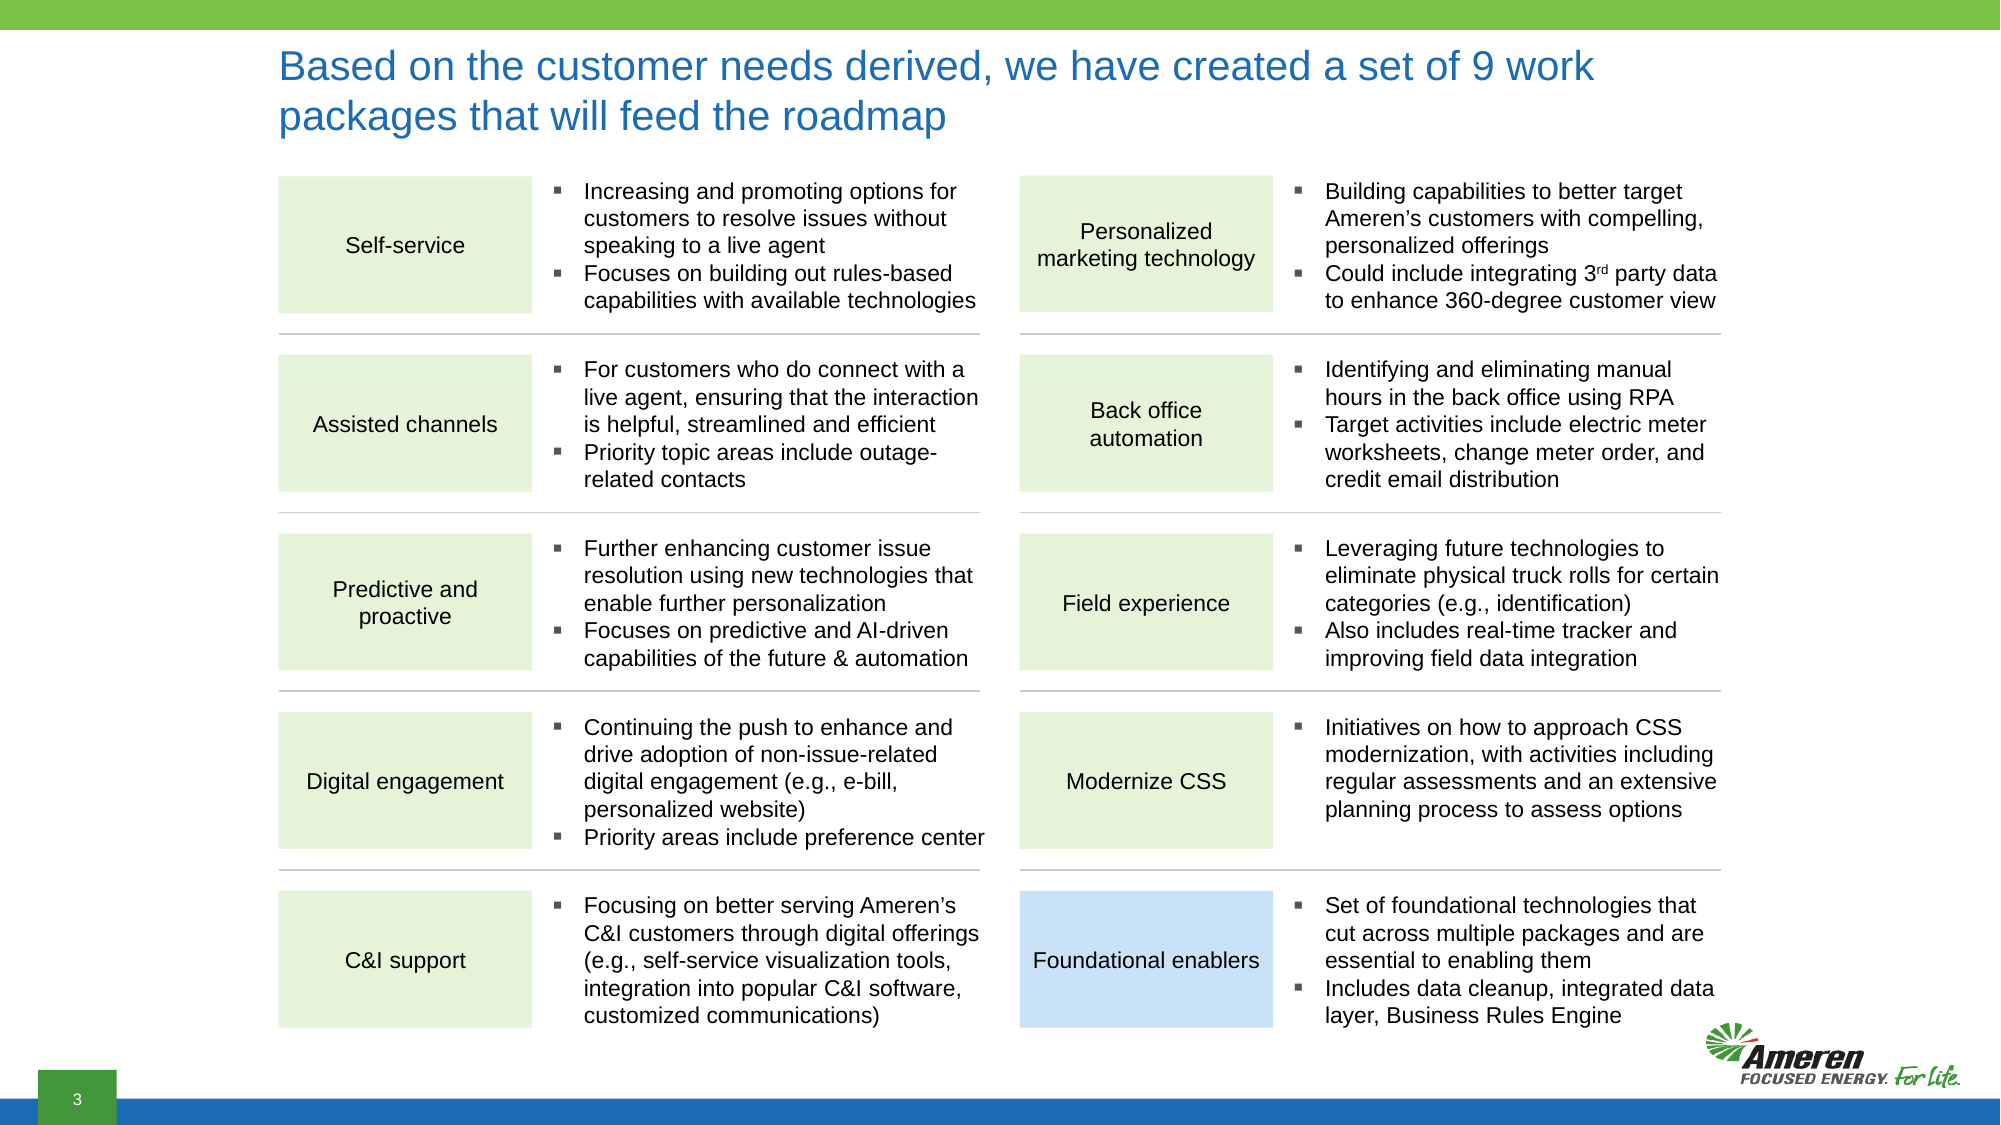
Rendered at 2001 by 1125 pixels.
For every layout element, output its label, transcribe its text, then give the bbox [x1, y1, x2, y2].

text_box Digital engagement [278, 712, 533, 849]
text_box Identifying and eliminating manual hours in the back office using RPA Target activities include electric meter worksheets, change meter order, and credit email distribution [1293, 354, 1722, 492]
text_box Predictive and proactive [278, 533, 533, 671]
text_box Back office automation [1019, 354, 1274, 492]
text_box C&I support [278, 890, 533, 1028]
text_box Further enhancing customer issue resolution using new technologies that enable further personalization Focuses on predictive and AI-driven capabilities of the future & automation [552, 533, 981, 671]
text_box Self-service [278, 176, 533, 314]
text_box Building capabilities to better target Ameren’s customers with compelling, personalized offerings Could include integrating 3rd party data to enhance 360-degree customer view [1293, 176, 1722, 313]
text_box For customers who do connect with a live agent, ensuring that the interaction is helpful, streamlined and efficient Priority topic areas include outage-related contacts [552, 354, 981, 492]
picture [1706, 1023, 1967, 1088]
text_box Modernize CSS [1019, 712, 1274, 849]
text_box Assisted channels [278, 354, 533, 492]
text_box Personalized marketing technology [1019, 175, 1274, 313]
text_box Increasing and promoting options for customers to resolve issues without speaking to a live agent Focuses on building out rules-based capabilities with available technologies [552, 176, 981, 313]
text_box Foundational enablers [1019, 890, 1274, 1028]
title Based on the customer needs derived, we have created a set of 9 work packages that will feed the roadmap [278, 38, 1722, 140]
text_box Continuing the push to enhance and drive adoption of non-issue-related digital engagement (e.g., e-bill, personalized website) Priority areas include preference center [552, 712, 1000, 849]
text_box Initiatives on how to approach CSS modernization, with activities including regular assessments and an extensive planning process to assess options [1293, 712, 1722, 849]
text_box Leveraging future technologies to eliminate physical truck rolls for certain categories (e.g., identification) Also includes real-time tracker and improving field data integration [1293, 533, 1722, 671]
text_box Set of foundational technologies that cut across multiple packages and are essential to enabling them Includes data cleanup, integrated data layer, Business Rules Engine [1293, 890, 1722, 1028]
text_box Field experience [1019, 533, 1274, 671]
text_box Focusing on better serving Ameren’s C&I customers through digital offerings (e.g., self-service visualization tools, integration into popular C&I software, customized communications) [552, 890, 981, 1028]
